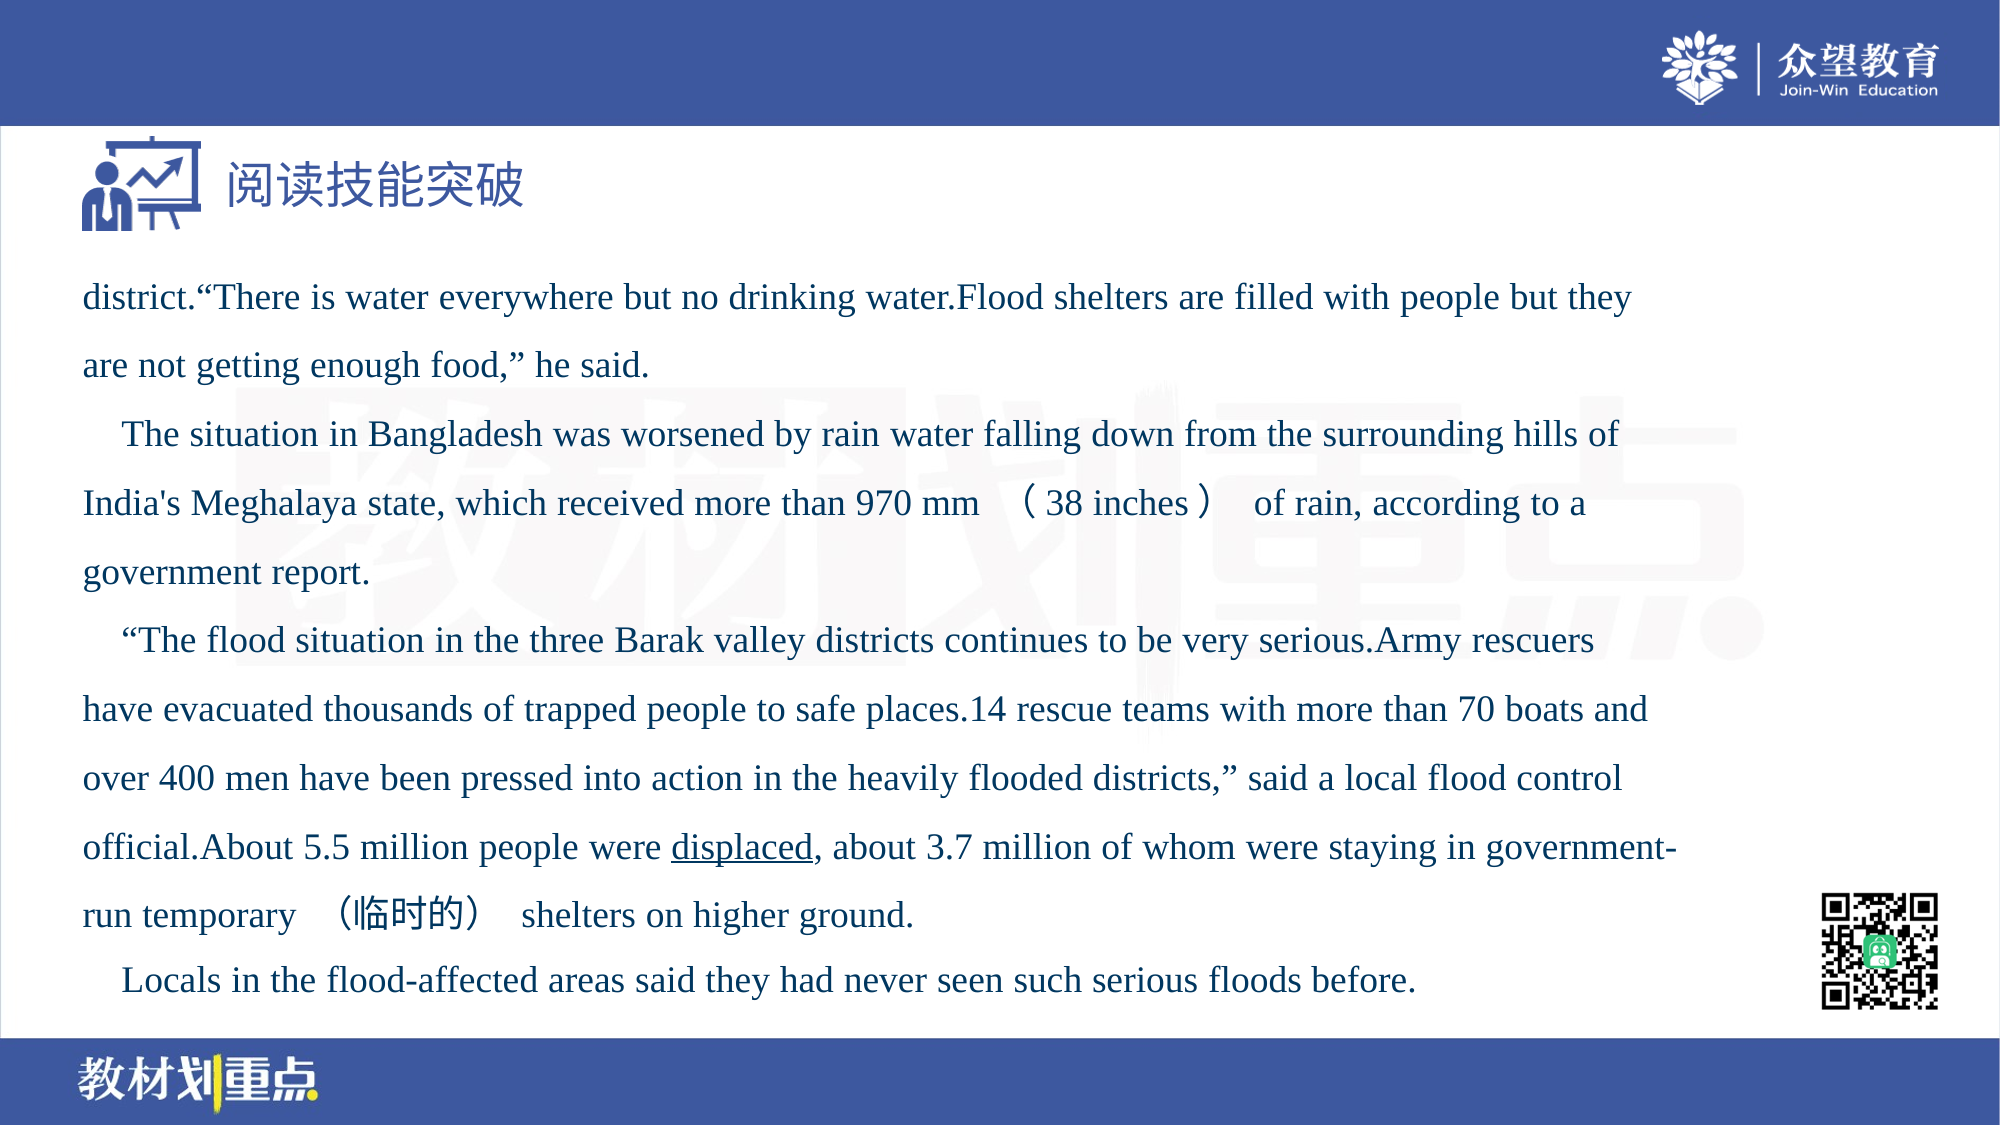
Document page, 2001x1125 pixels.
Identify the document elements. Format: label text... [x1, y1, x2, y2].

picture [0, 0, 2000, 1125]
text_box district.“There is water everywhere but no drinking water.Flood shelters are filled with people but they are not getting enough food,” he said. The situation in Bangladesh was worsened by rain water falling down from the surrounding hills of India's Meghalaya state, which received more than 970 mm （38 inches） of rain, according to a government report. “The flood situation in the three Barak valley districts continues to be very serious.Army rescuers have evacuated thousands of trapped people to safe places.14 rescue teams with more than 70 boats and over 400 men have been pressed into action in the heavily flooded districts,” said a local flood control official.About 5.5 million people were displaced, about 3.7 million of whom were staying in government- run temporary （临时的） shelters on higher ground. Locals in the flood-affected areas said they had never seen such serious floods before. [82, 248, 1817, 994]
